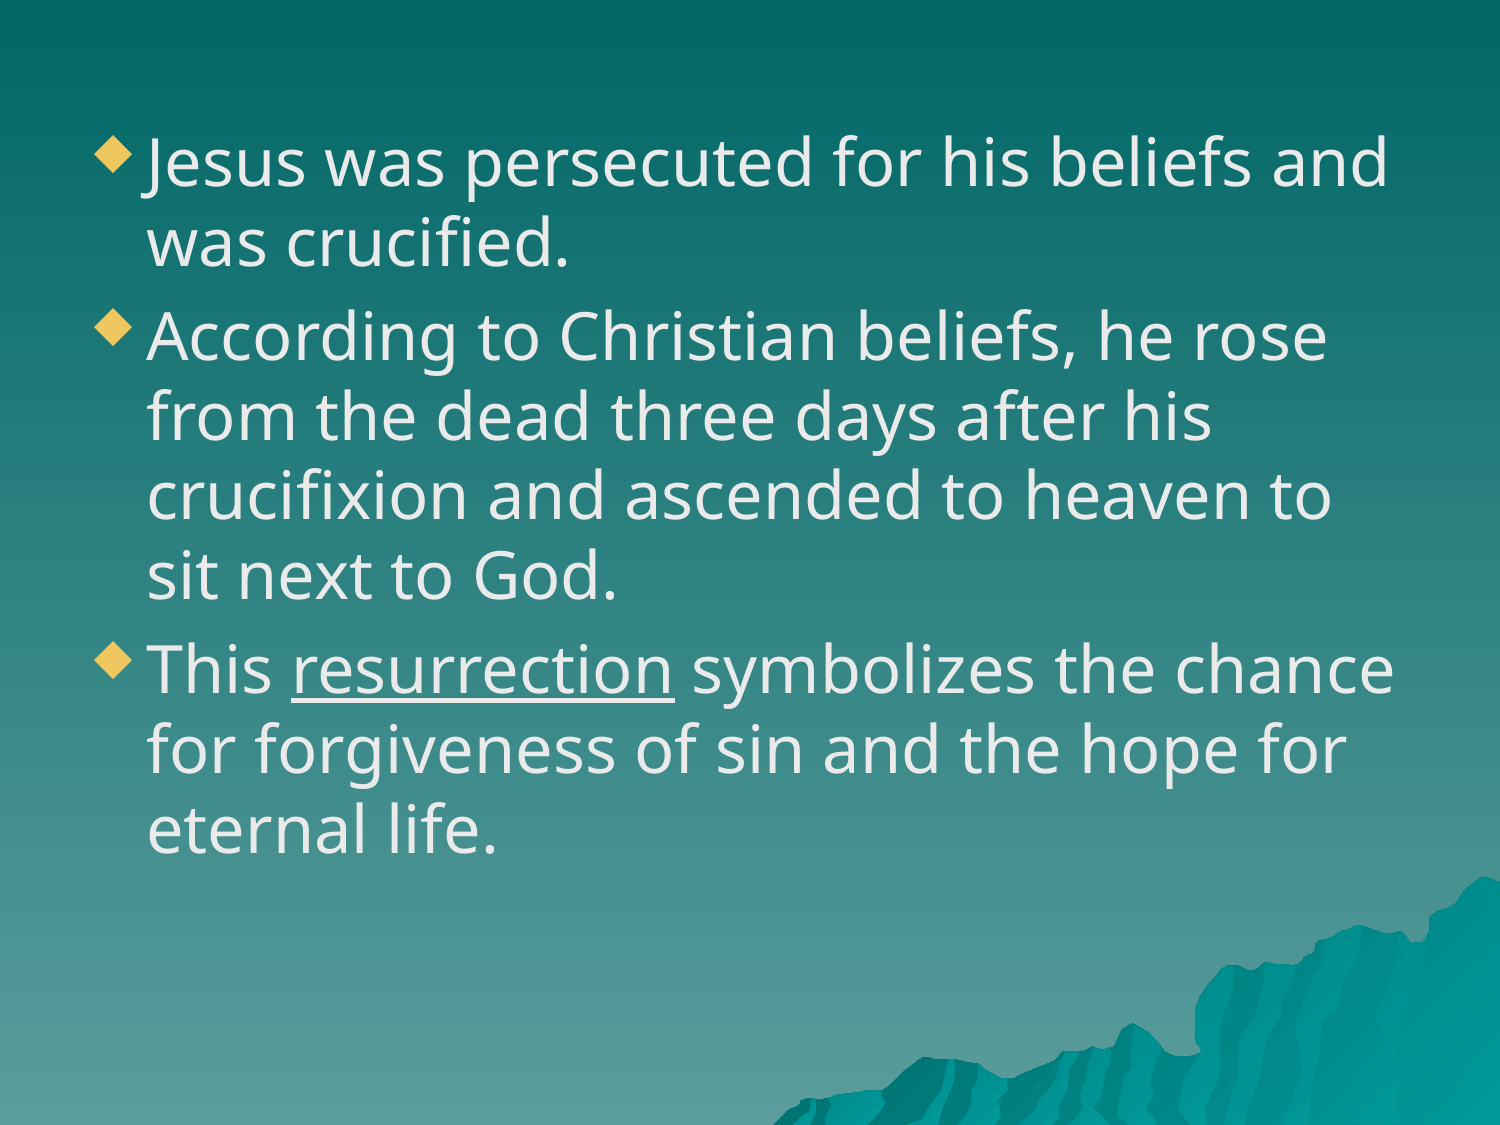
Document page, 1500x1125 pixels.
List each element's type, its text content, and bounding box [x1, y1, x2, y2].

list Jesus was persecuted for his beliefs and was crucified. According to Christian beliefs, he rose from the dead three days after his crucifixion and ascended to heaven to sit next to God. This resurrection symbolizes the chance for forgiveness of sin and the hope for eternal life. [74, 112, 1426, 1069]
